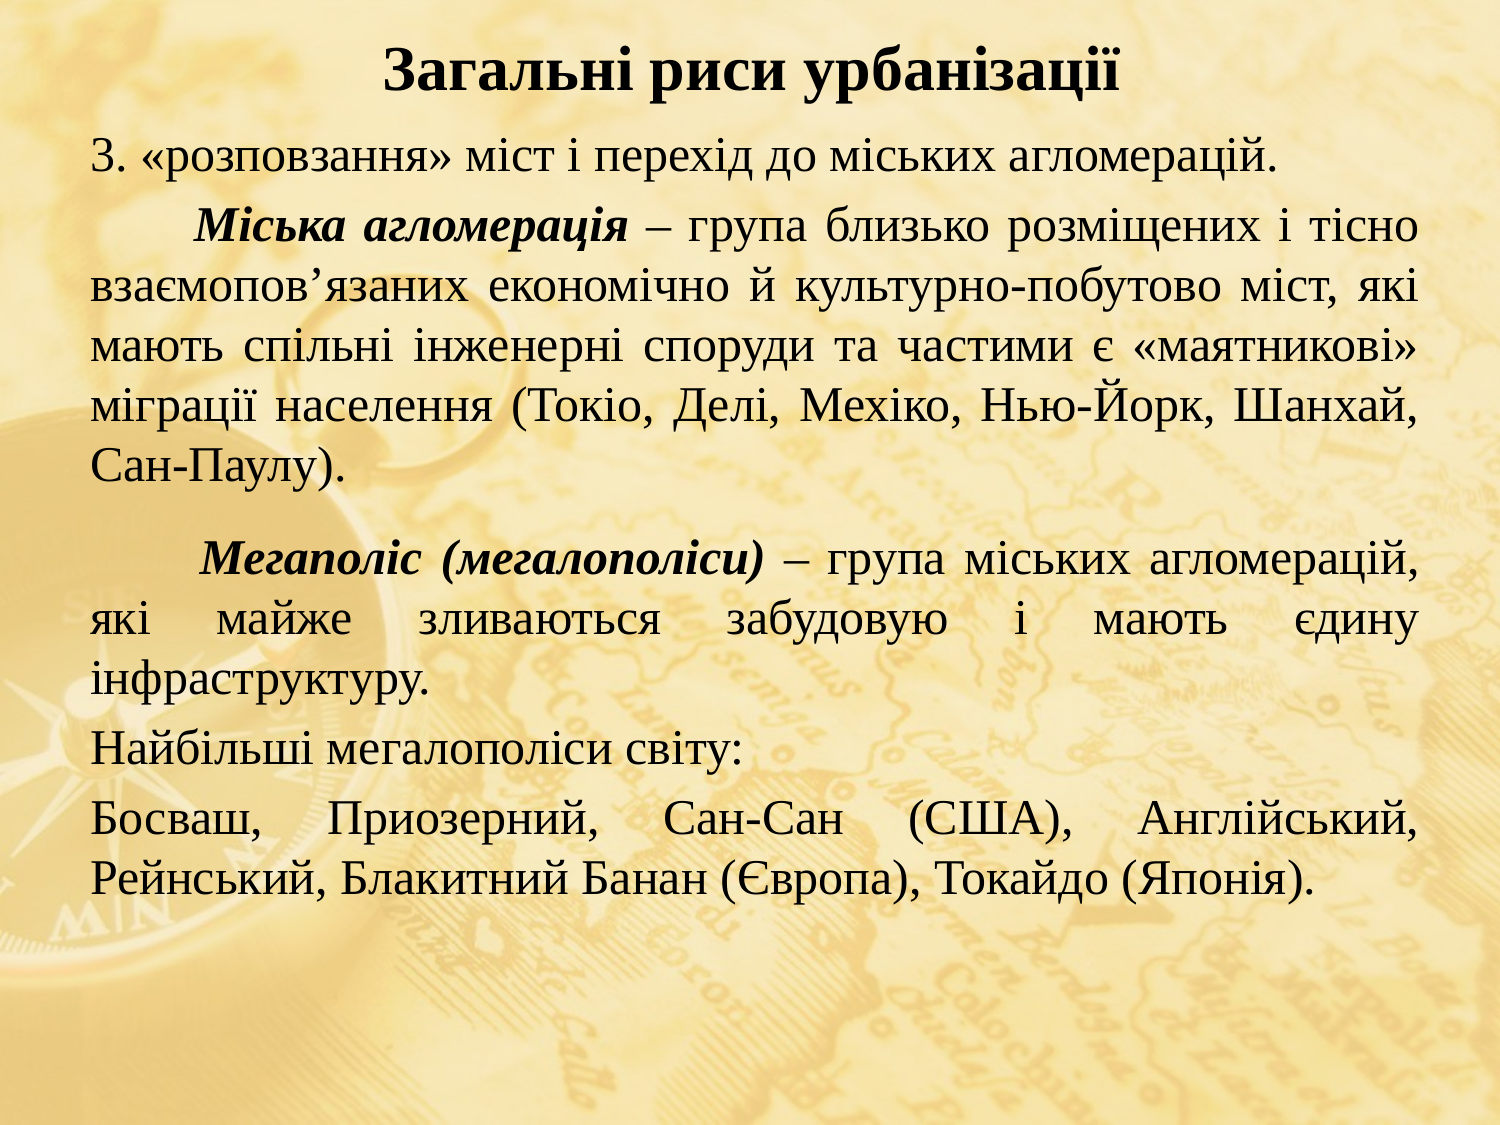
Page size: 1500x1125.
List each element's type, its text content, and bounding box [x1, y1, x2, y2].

title Загальні риси урбанізації [76, 19, 1427, 112]
picture [0, 0, 1500, 1125]
list 3. «розповзання» міст і перехід до міських агломерацій. Міська агломерація – група близько розміщених і тісно взаємопов’язаних економічно й культурно-побутово міст, які мають спільні інженерні споруди та частими є «маятникові» міграції населення (Токіо, Делі, Мехіко, Нью-Йорк, Шанхай, Сан-Паулу). Мегаполіс (мегалополіси) – група міських агломерацій, які майже зливаються забудовую і мають єдину інфраструктуру. Найбільші мегалополіси світу: Босваш, Приозерний, Сан-Сан (США), Англійський, Рейнський, Блакитний Банан (Європа), Токайдо (Японія). [75, 113, 1436, 1005]
